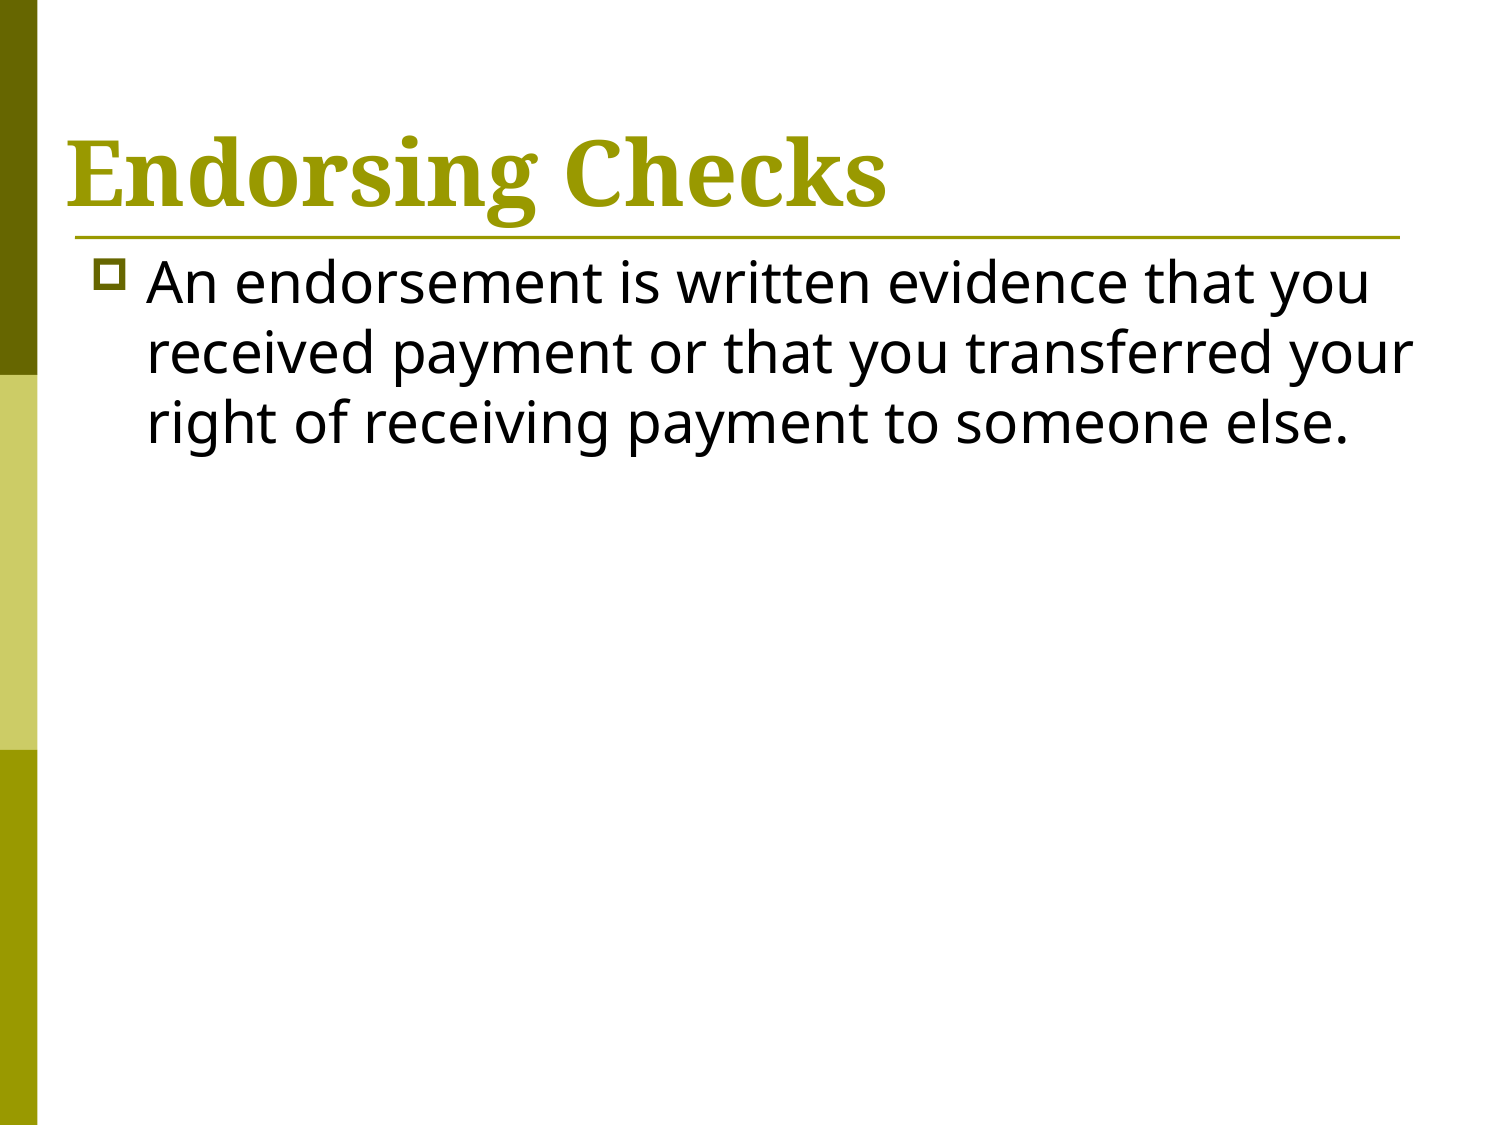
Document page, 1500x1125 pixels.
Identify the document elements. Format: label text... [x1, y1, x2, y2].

title Endorsing Checks [49, 24, 1500, 233]
list An endorsement is written evidence that you received payment or that you transferred your right of receiving payment to someone else. [74, 237, 1438, 1063]
